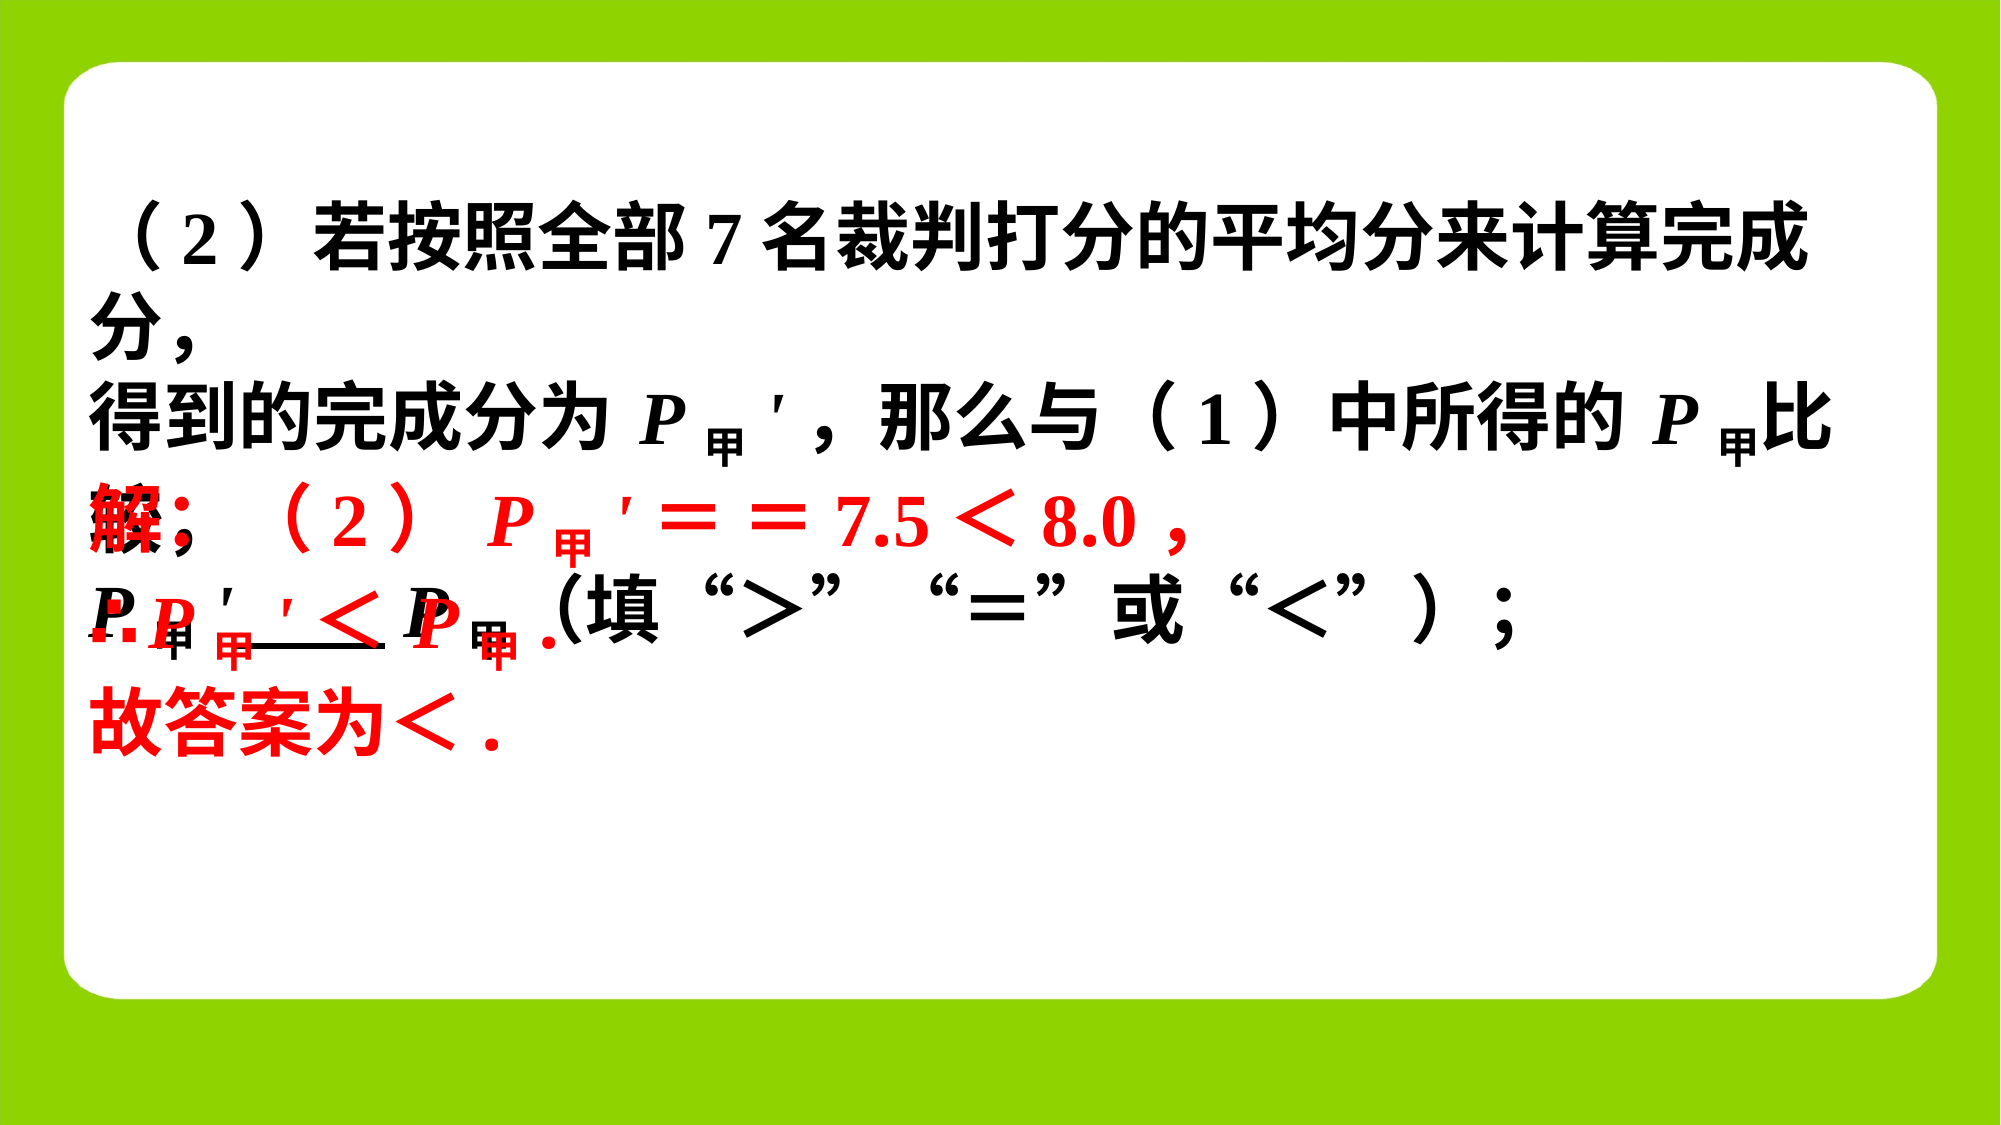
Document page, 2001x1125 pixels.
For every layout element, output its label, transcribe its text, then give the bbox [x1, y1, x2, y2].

text_box （2）若按照全部7名裁判打分的平均分来计算完成分， 得到的完成分为P甲'，那么与（1）中所得的P甲比较， P甲' P甲（填“＞”“＝”或“＜”）； [88, 190, 1912, 463]
picture [0, 0, 2001, 1125]
